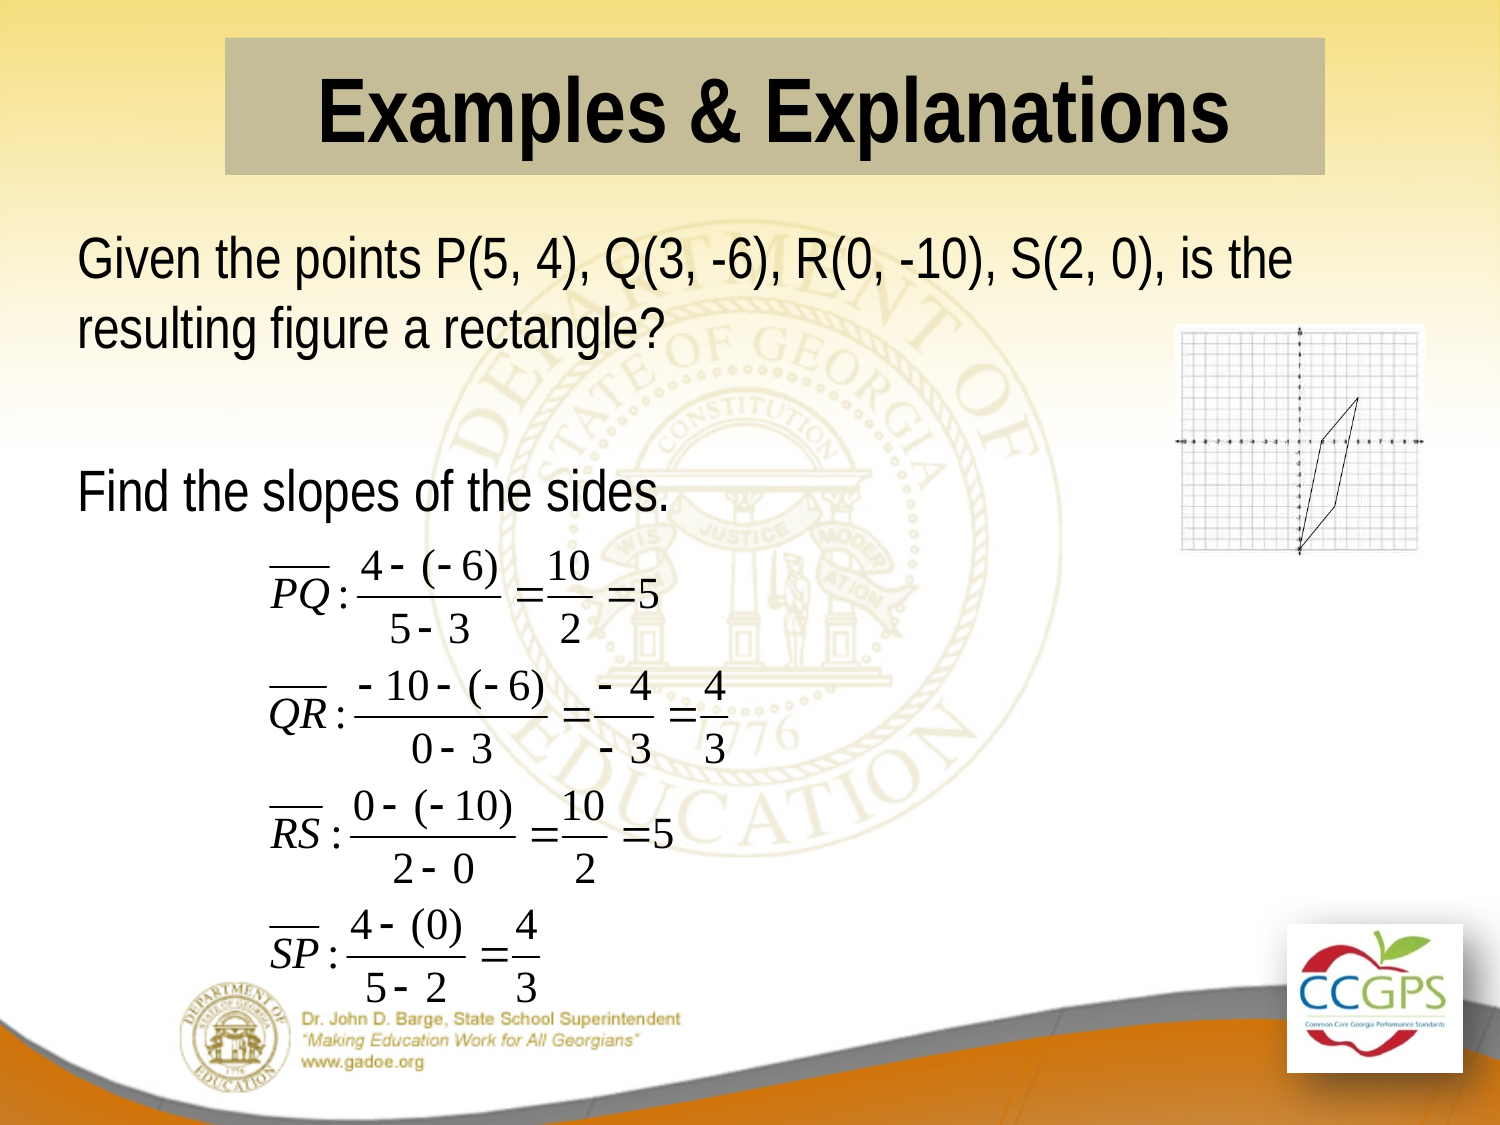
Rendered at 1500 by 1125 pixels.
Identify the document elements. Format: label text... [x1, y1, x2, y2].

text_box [262, 537, 738, 1013]
subtitle Given the points P(5, 4), Q(3, -6), R(0, -10), S(2, 0), is the resulting figure a rectangle? Find the slopes of the sides. [62, 212, 1438, 926]
title Examples & Explanations [224, 37, 1326, 176]
picture [0, 0, 1500, 1125]
